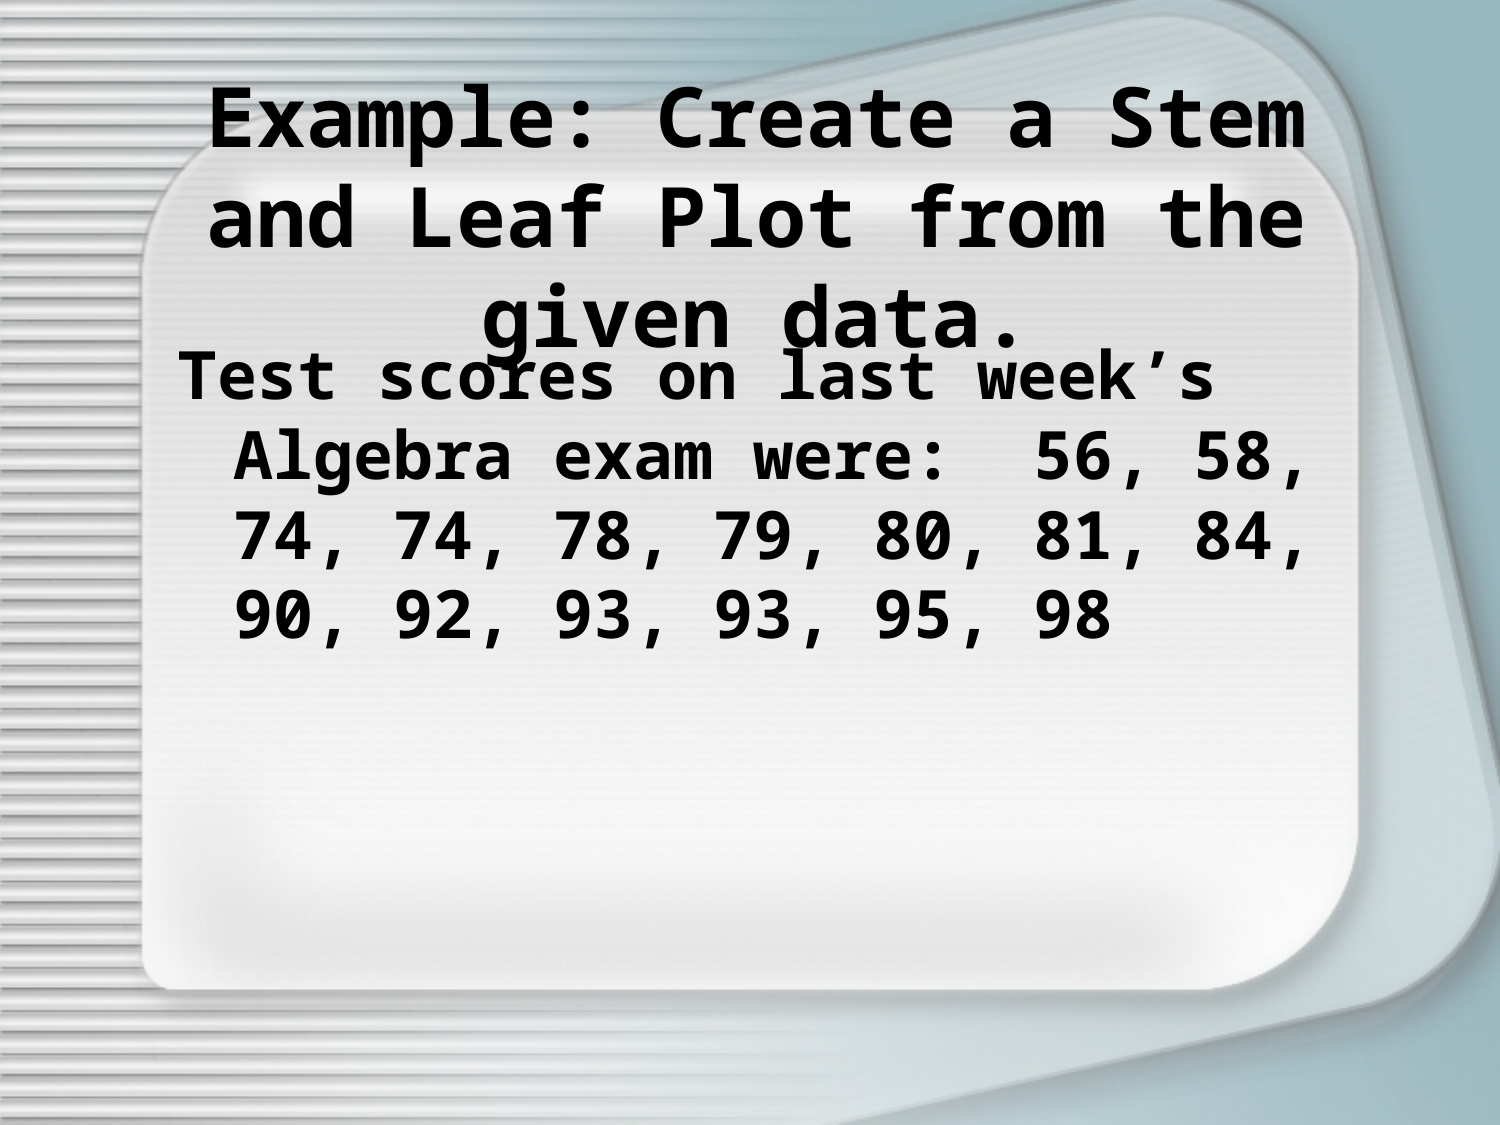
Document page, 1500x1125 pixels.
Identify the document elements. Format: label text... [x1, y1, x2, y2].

picture [0, 0, 1500, 1125]
list Test scores on last week’s Algebra exam were: 56, 58, 74, 74, 78, 79, 80, 81, 84, 90, 92, 93, 93, 95, 98 [162, 324, 1350, 1000]
title Example: Create a Stem and Leaf Plot from the given data. [187, 125, 1325, 304]
